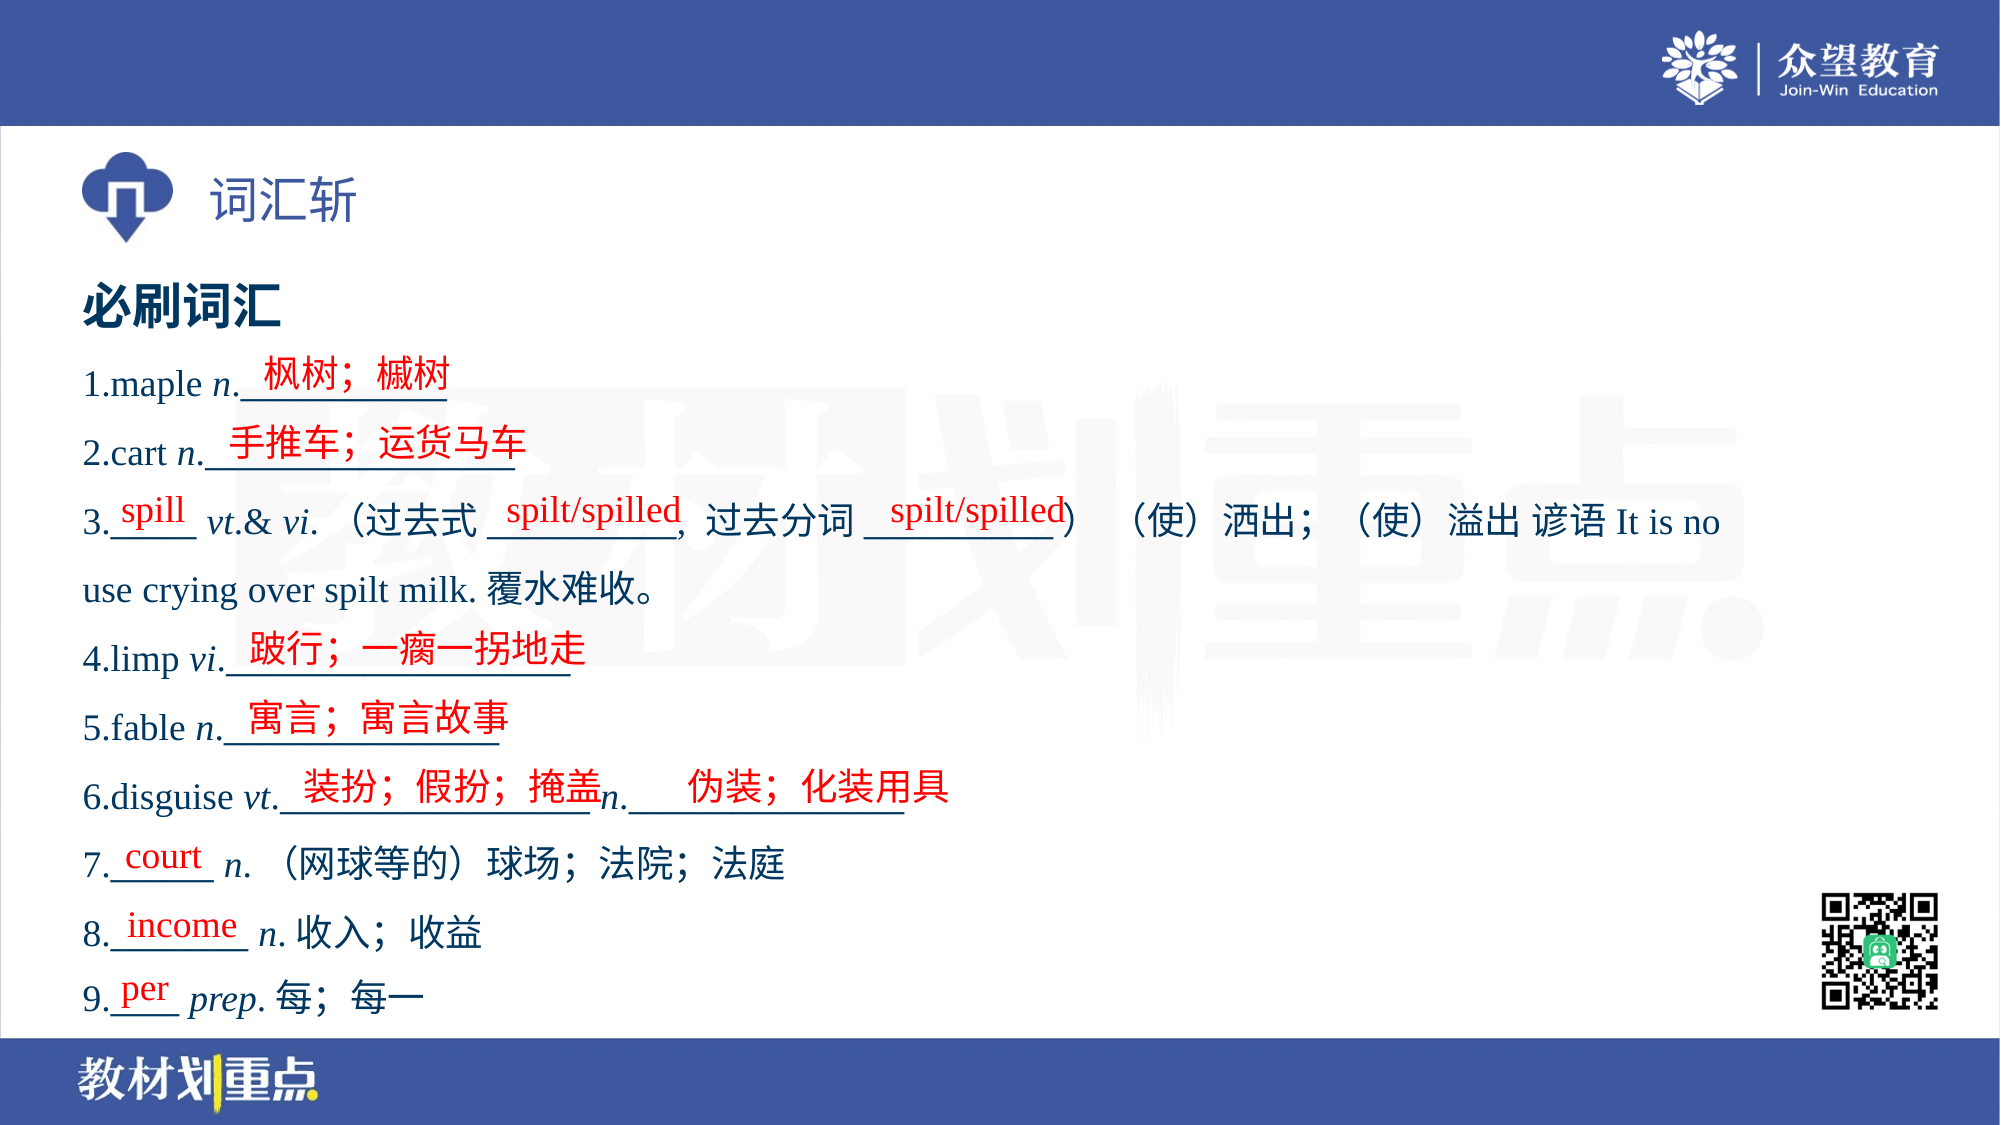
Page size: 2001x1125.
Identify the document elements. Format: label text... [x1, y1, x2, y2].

text_box 伪装；化装用具 [673, 742, 964, 801]
text_box 手推车；运货马车 [214, 399, 542, 458]
picture [0, 0, 2000, 1125]
text_box 枫树；槭树 [250, 330, 465, 389]
text_box spilt/spilled [877, 465, 1080, 524]
text_box 装扮；假扮；掩盖 [289, 742, 617, 801]
text_box per [107, 943, 183, 1002]
text_box spill [107, 465, 200, 524]
text_box 1.maple n.____________ 2.cart n.__________________ 3._____ vt.& vi.（过去式___________, 过去分词___________） （使）洒出；（使）溢出 谚语It is no use crying over spilt milk.覆水难收。 4.limp vi.____________________ 5.fable n.________________ 6.disguise vt.__________________ n.________________ 7.______ n.（网球等的）球场；法院；法庭 8.________ n.收入；收益 9.____ prep.每；每一 [82, 335, 1817, 1012]
text_box spilt/spilled [492, 465, 696, 524]
text_box court [111, 811, 216, 870]
text_box 必刷词汇 [82, 247, 1817, 335]
text_box 寓言；寓言故事 [233, 674, 524, 733]
text_box 跛行；一瘸一拐地走 [235, 605, 601, 664]
text_box income [113, 880, 252, 939]
